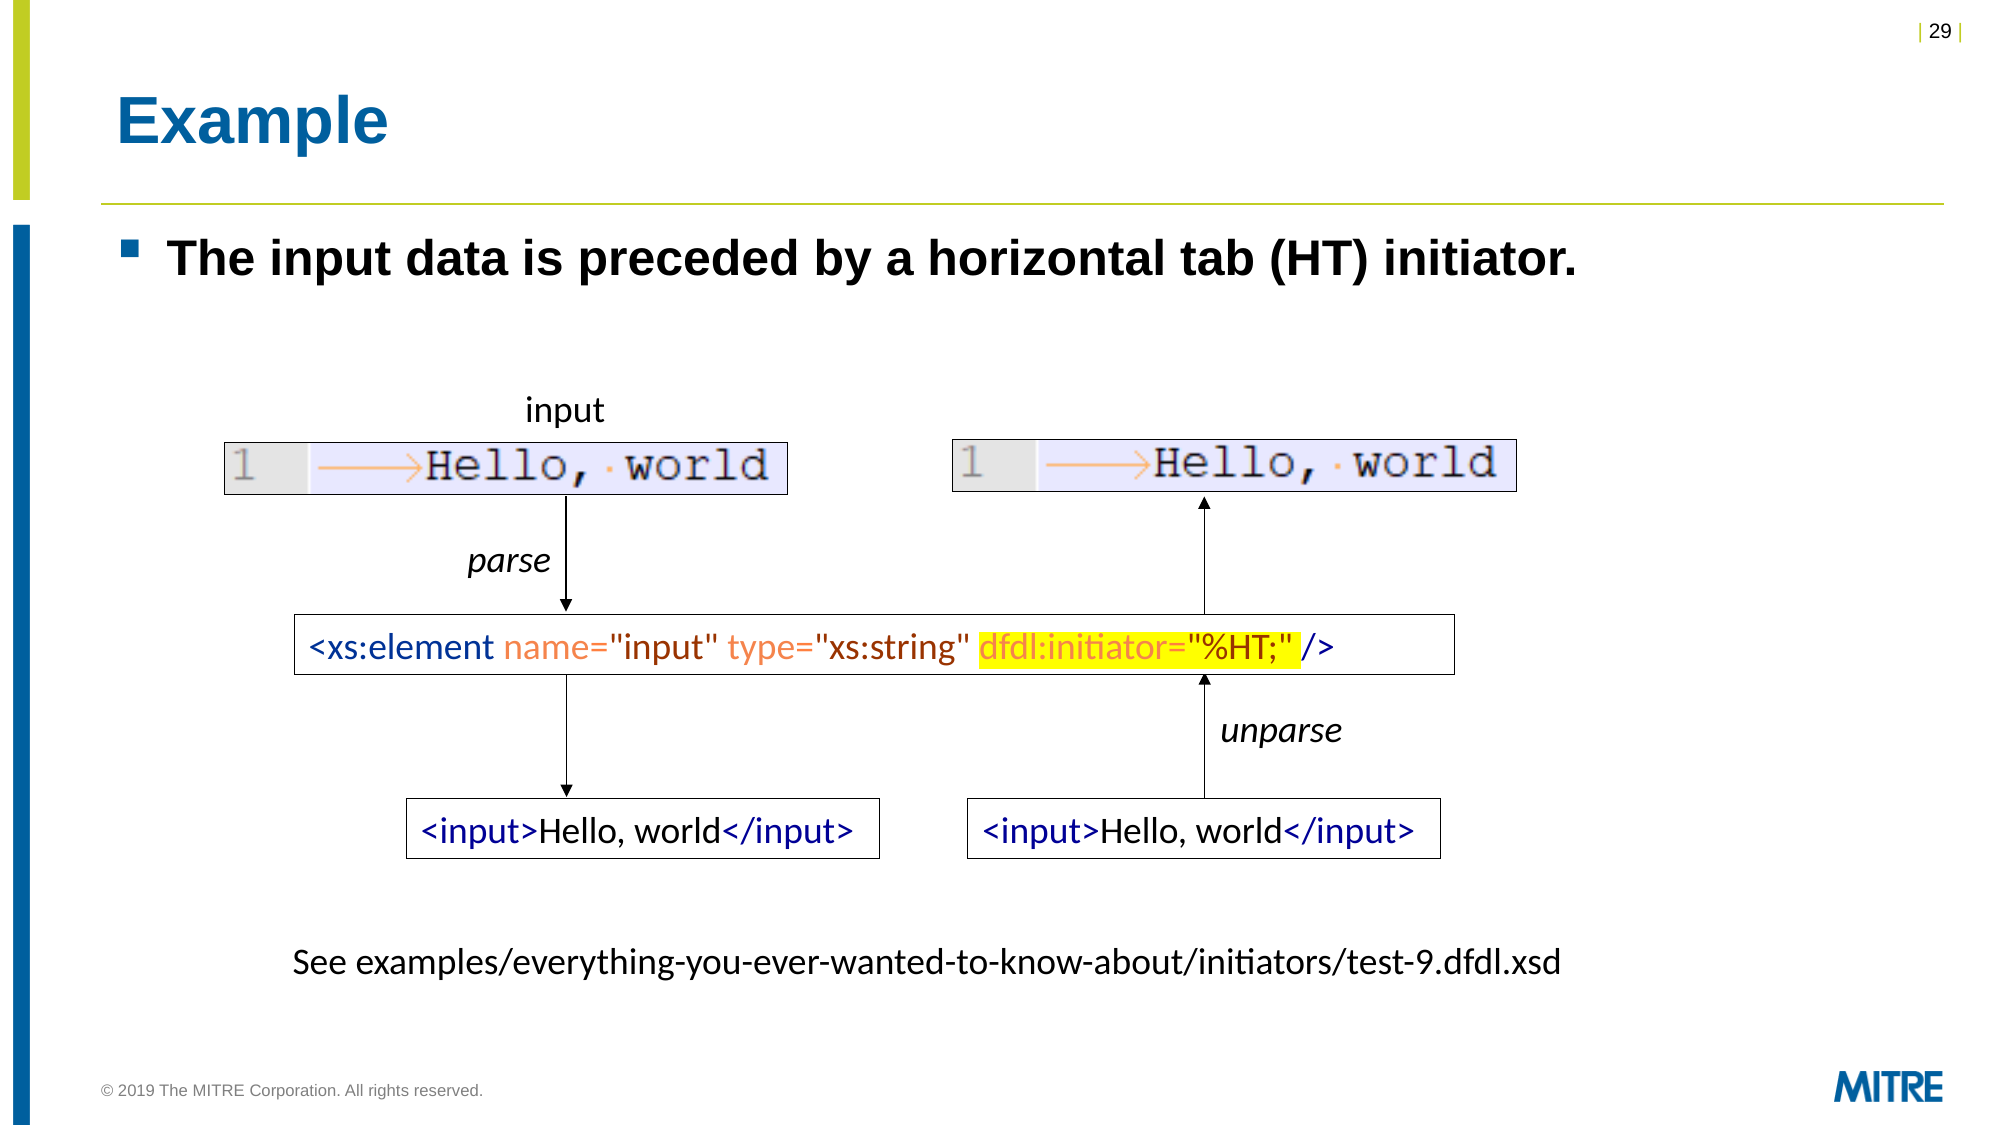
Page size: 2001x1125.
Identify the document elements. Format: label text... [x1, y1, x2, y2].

text_box parse [452, 527, 565, 588]
footer © 2019 The MITRE Corporation. All rights reserved. [101, 1069, 1338, 1110]
title Example [101, 60, 1945, 184]
list The input data is preceded by a horizontal tab (HT) initiator. [101, 224, 1945, 323]
picture [1834, 1068, 1945, 1109]
picture [952, 439, 1517, 492]
picture [224, 442, 788, 495]
text_box See examples/everything-you-ever-wanted-to-know-about/initiators/test-9.dfdl.xsd [277, 930, 1579, 990]
text_box input [510, 378, 621, 438]
text_box <input>Hello, world</input> [406, 798, 880, 859]
text_box <xs:element name="input" type="xs:string" dfdl:initiator="%HT;" /> [294, 614, 1455, 675]
text_box unparse [1205, 697, 1358, 758]
text_box <input>Hello, world</input> [967, 798, 1441, 859]
